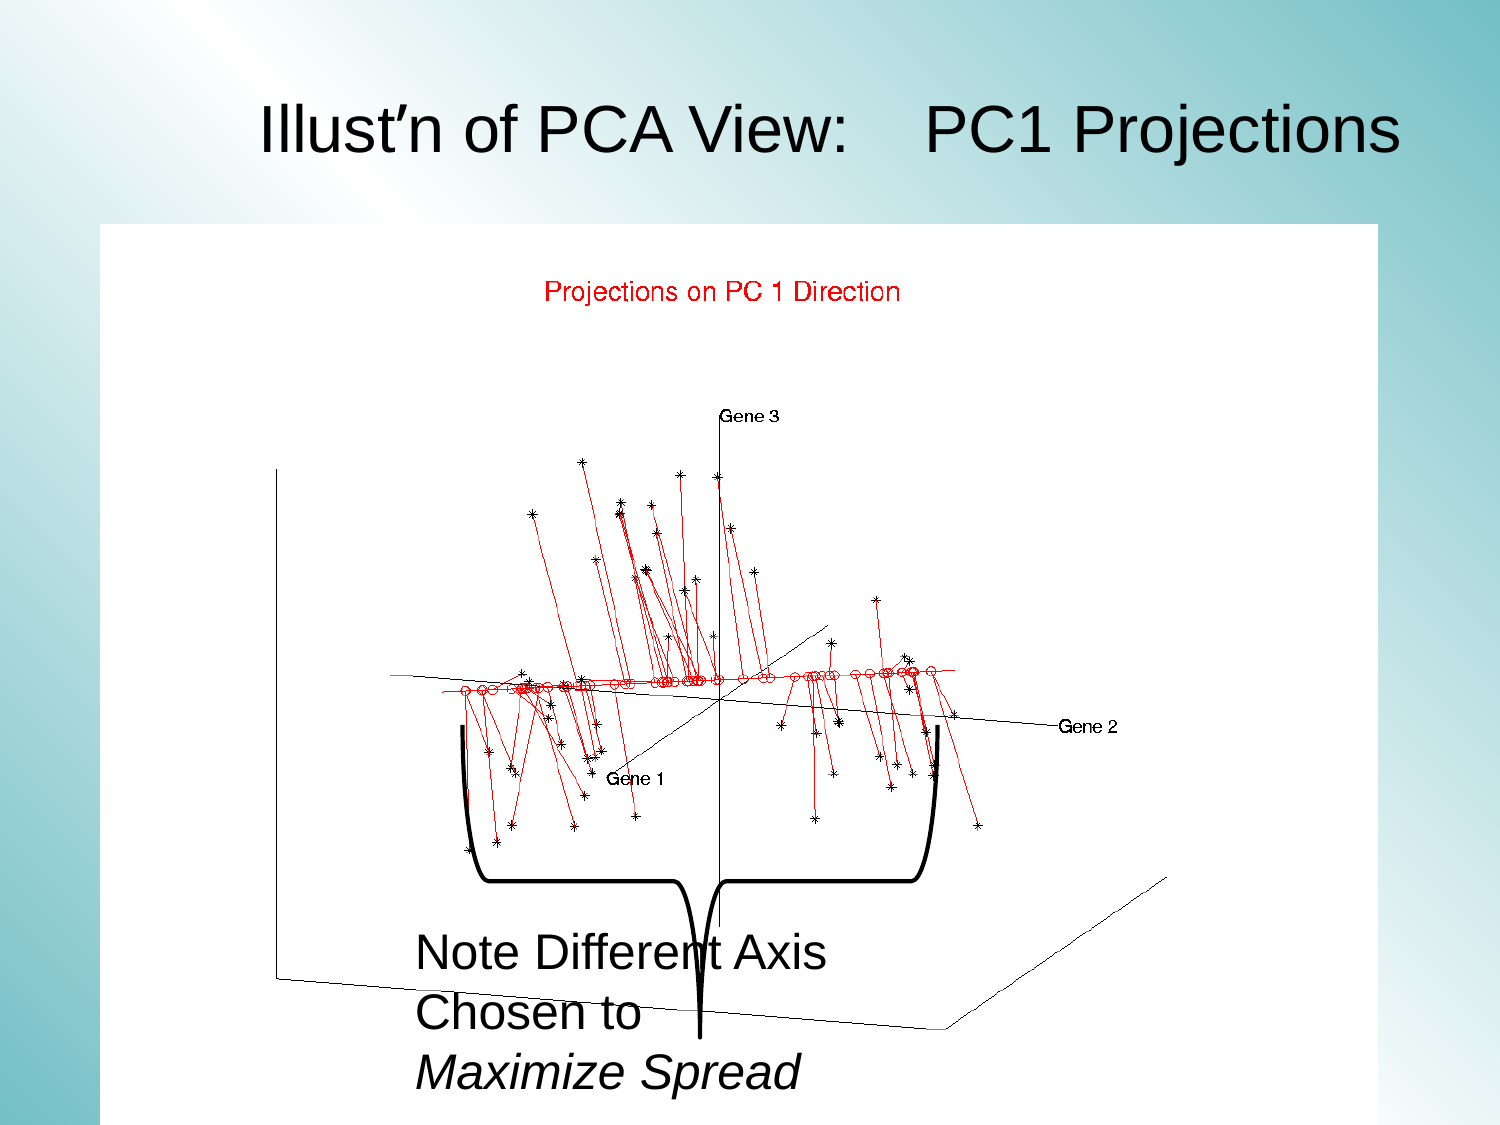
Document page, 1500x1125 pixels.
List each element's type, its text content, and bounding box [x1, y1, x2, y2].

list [99, 224, 1378, 1125]
title Illust’n of PCA View: PC1 Projections [237, 75, 1450, 156]
